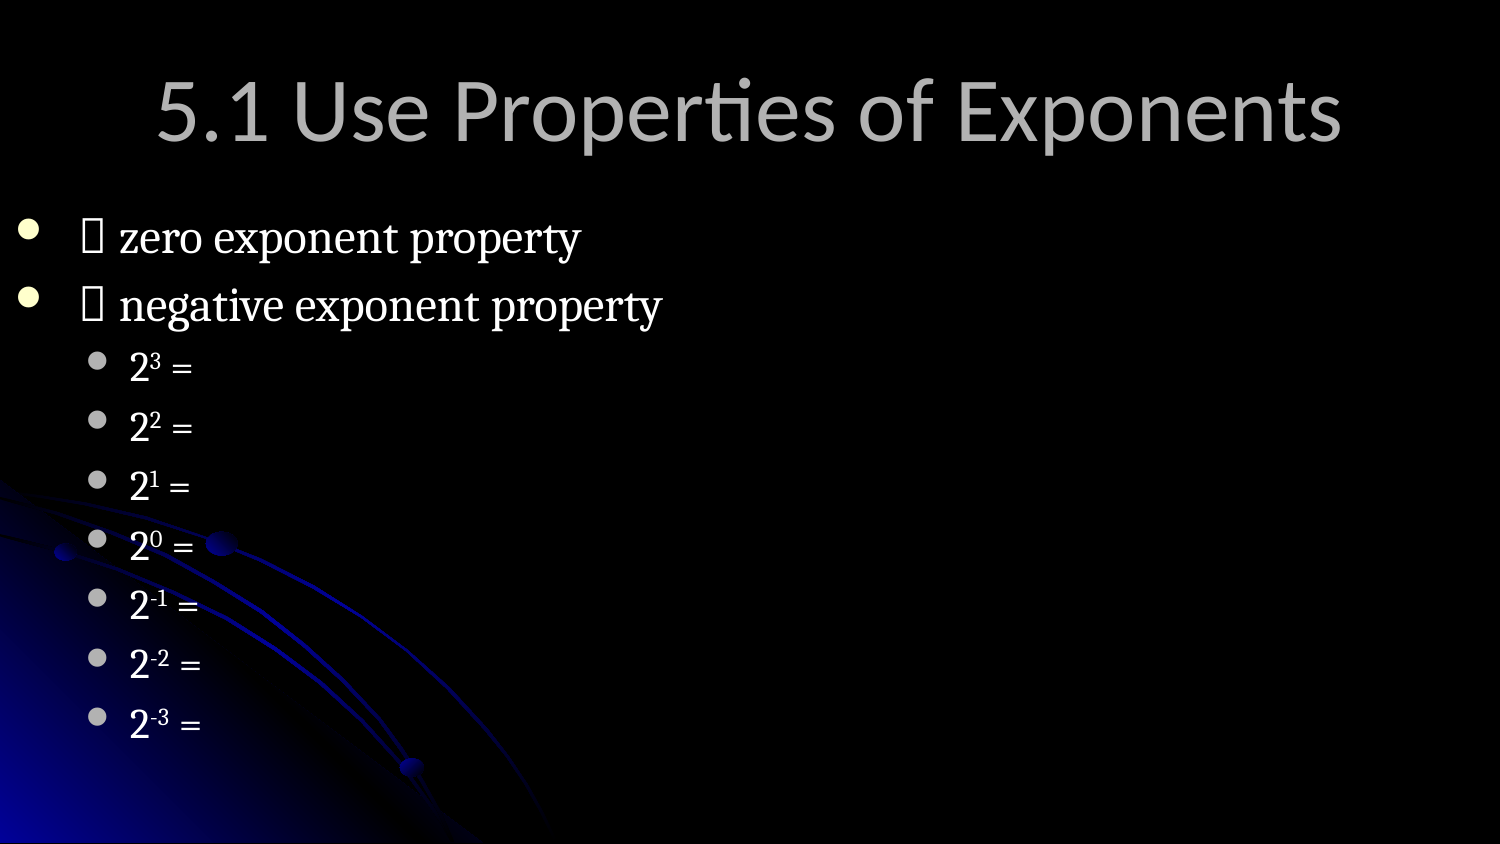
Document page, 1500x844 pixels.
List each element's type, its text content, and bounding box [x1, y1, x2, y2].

title 5.1 Use Properties of Exponents [0, 33, 1500, 175]
